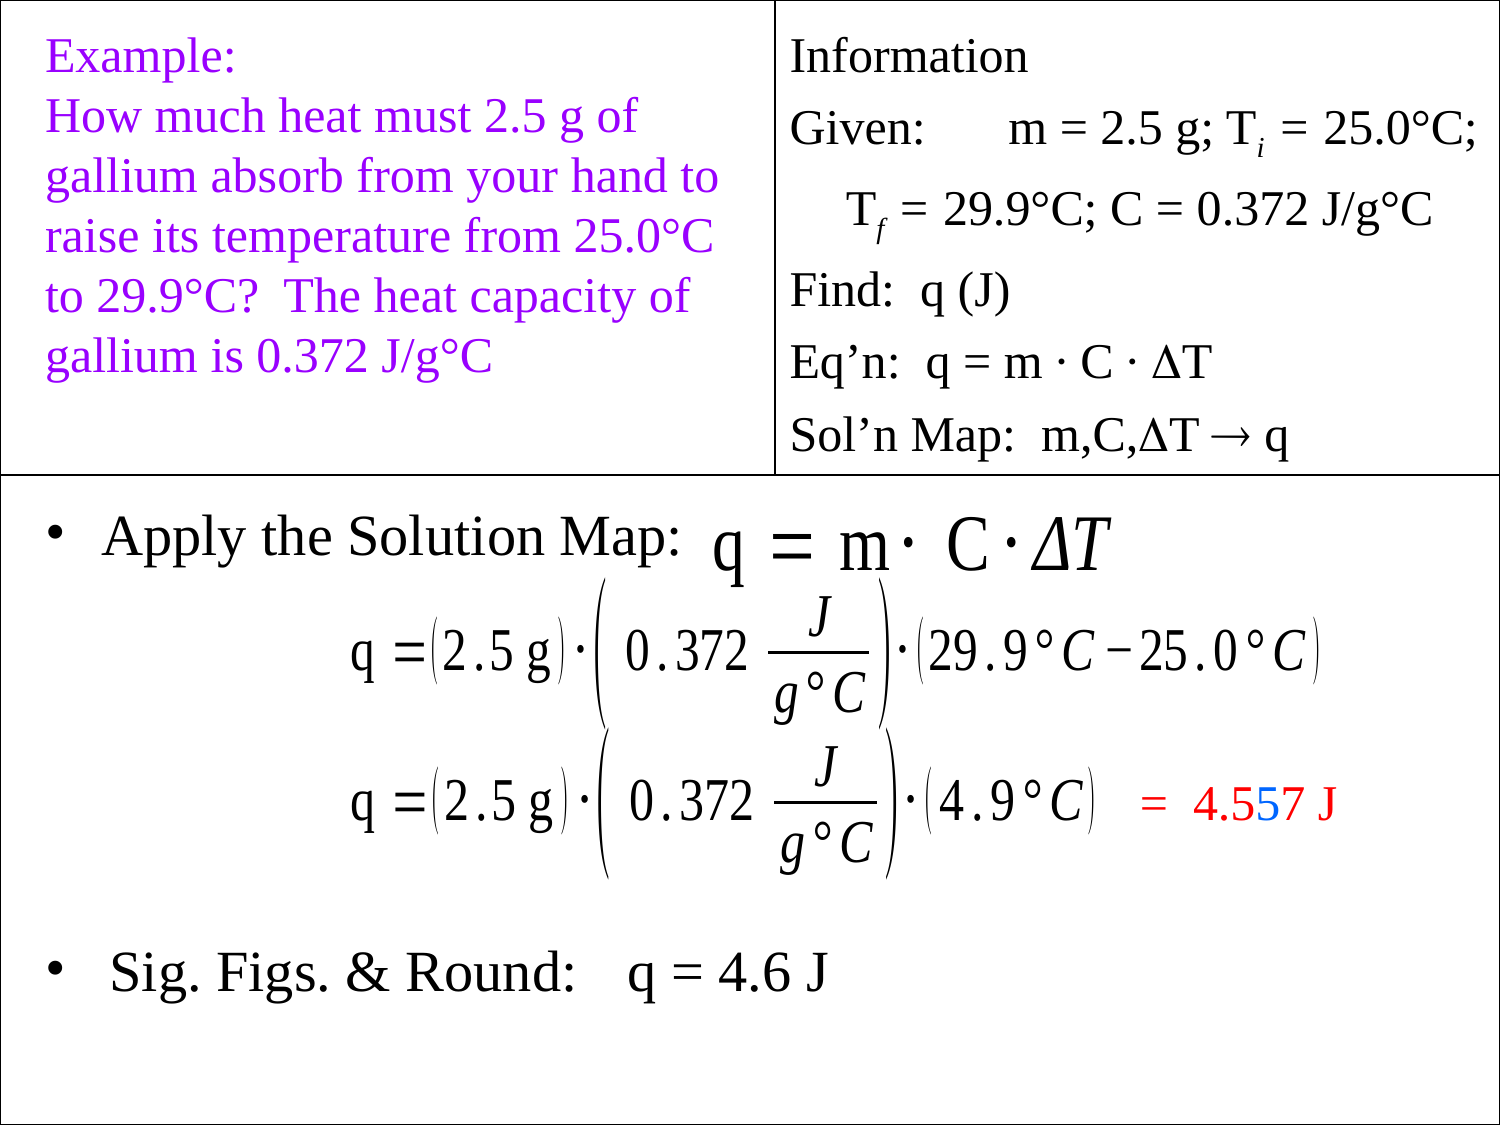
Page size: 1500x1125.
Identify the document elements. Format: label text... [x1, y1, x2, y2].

text_box Apply the Solution Map: [0, 475, 1500, 1125]
text_box q = 4.6 J [612, 924, 859, 1011]
text_box = 4.557 J [1124, 762, 1363, 838]
text_box Example: How much heat must 2.5 g of gallium absorb from your hand to raise its temperature from 25.0°C to 29.9°C? The heat capacity of gallium is 0.372 J/g°C [0, 0, 775, 475]
text_box Information Given: m = 2.5 g; Ti = 25.0°C; Tf = 29.9°C; C = 0.372 J/g°C Find: q (J) Eq’n: q = m ∙ C ∙ T Sol’n Map: m,C,T  q [775, 0, 1500, 475]
text_box Sig. Figs. & Round: [30, 924, 593, 1011]
